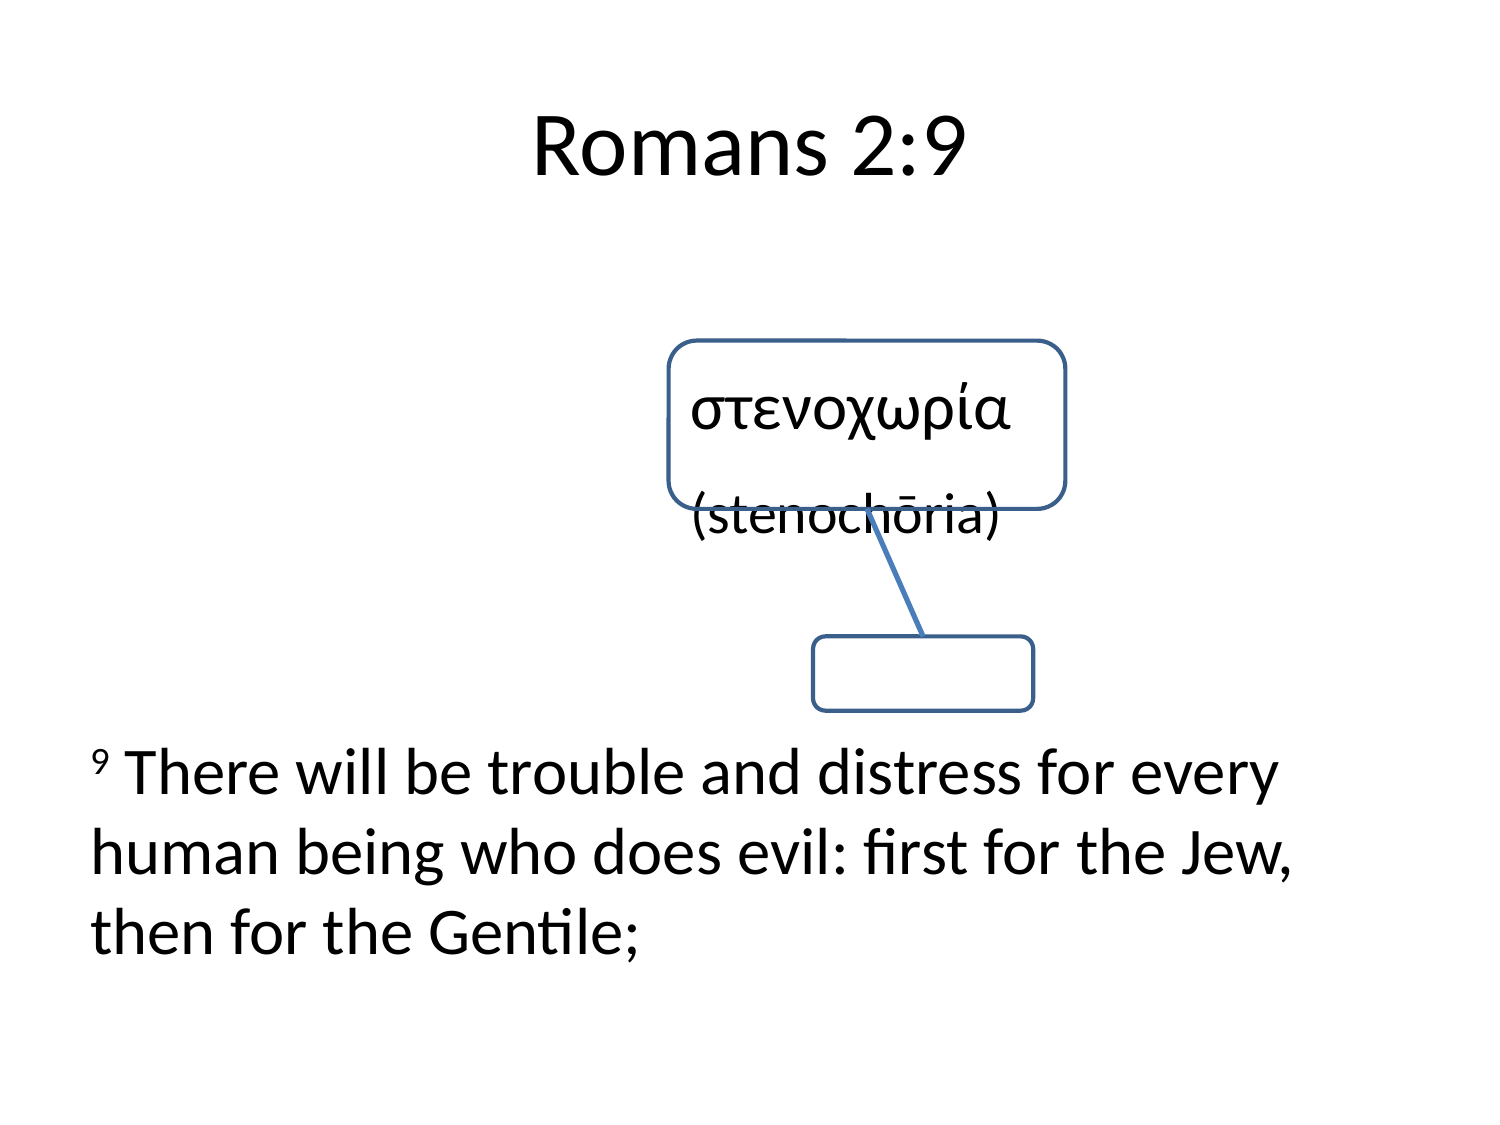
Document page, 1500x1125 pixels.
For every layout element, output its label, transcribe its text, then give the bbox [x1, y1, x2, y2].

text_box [866, 508, 924, 637]
text_box [666, 338, 1068, 511]
text_box [810, 634, 1036, 713]
title Romans 2:9 [75, 45, 1425, 233]
list στενοχωρία (stenochōria) 9 There will be trouble and distress for every human being who does evil: first for the Jew, then for the Gentile; [75, 262, 1425, 1005]
